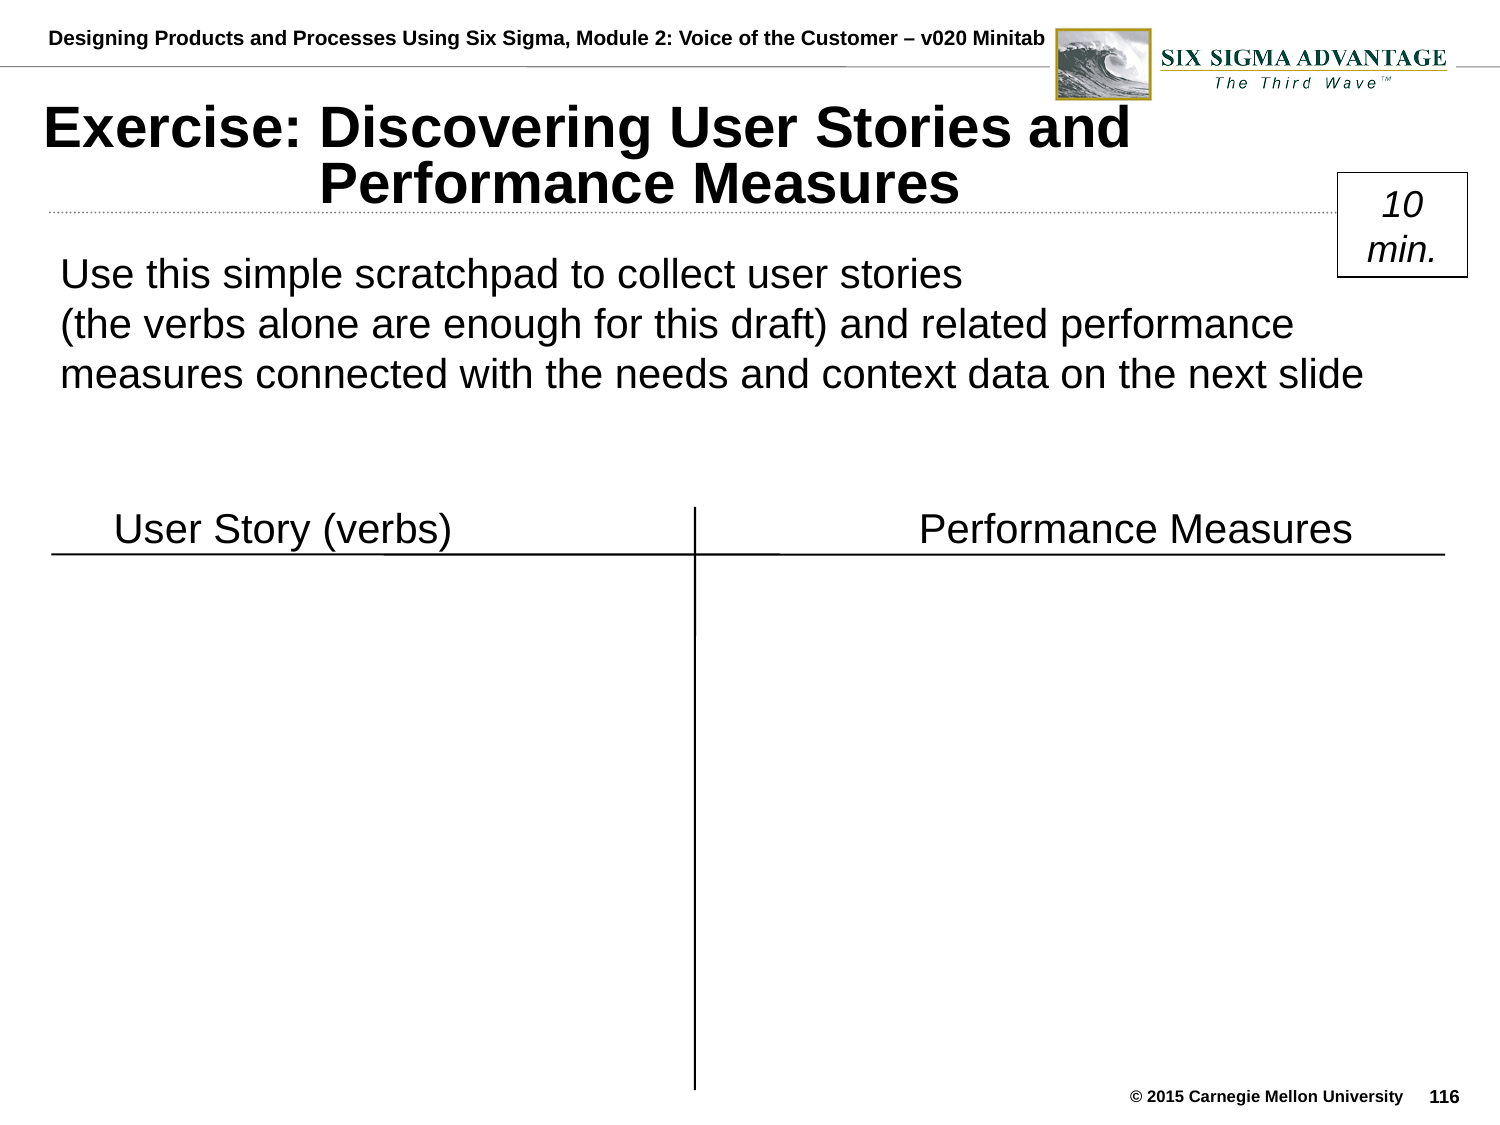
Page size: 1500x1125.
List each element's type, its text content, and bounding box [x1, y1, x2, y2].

picture [1049, 24, 1456, 104]
title Exercise: Discovering User Stories and Performance Measures [43, 102, 1440, 216]
text_box Use this simple scratchpad to collect user stories (the verbs alone are enough for this draft) and related performance measures connected with the needs and context data on the next slide [45, 239, 1442, 405]
text_box User Story (verbs) [98, 493, 610, 553]
text_box Performance Measures [904, 493, 1415, 553]
text_box 10 min. [1337, 172, 1468, 278]
